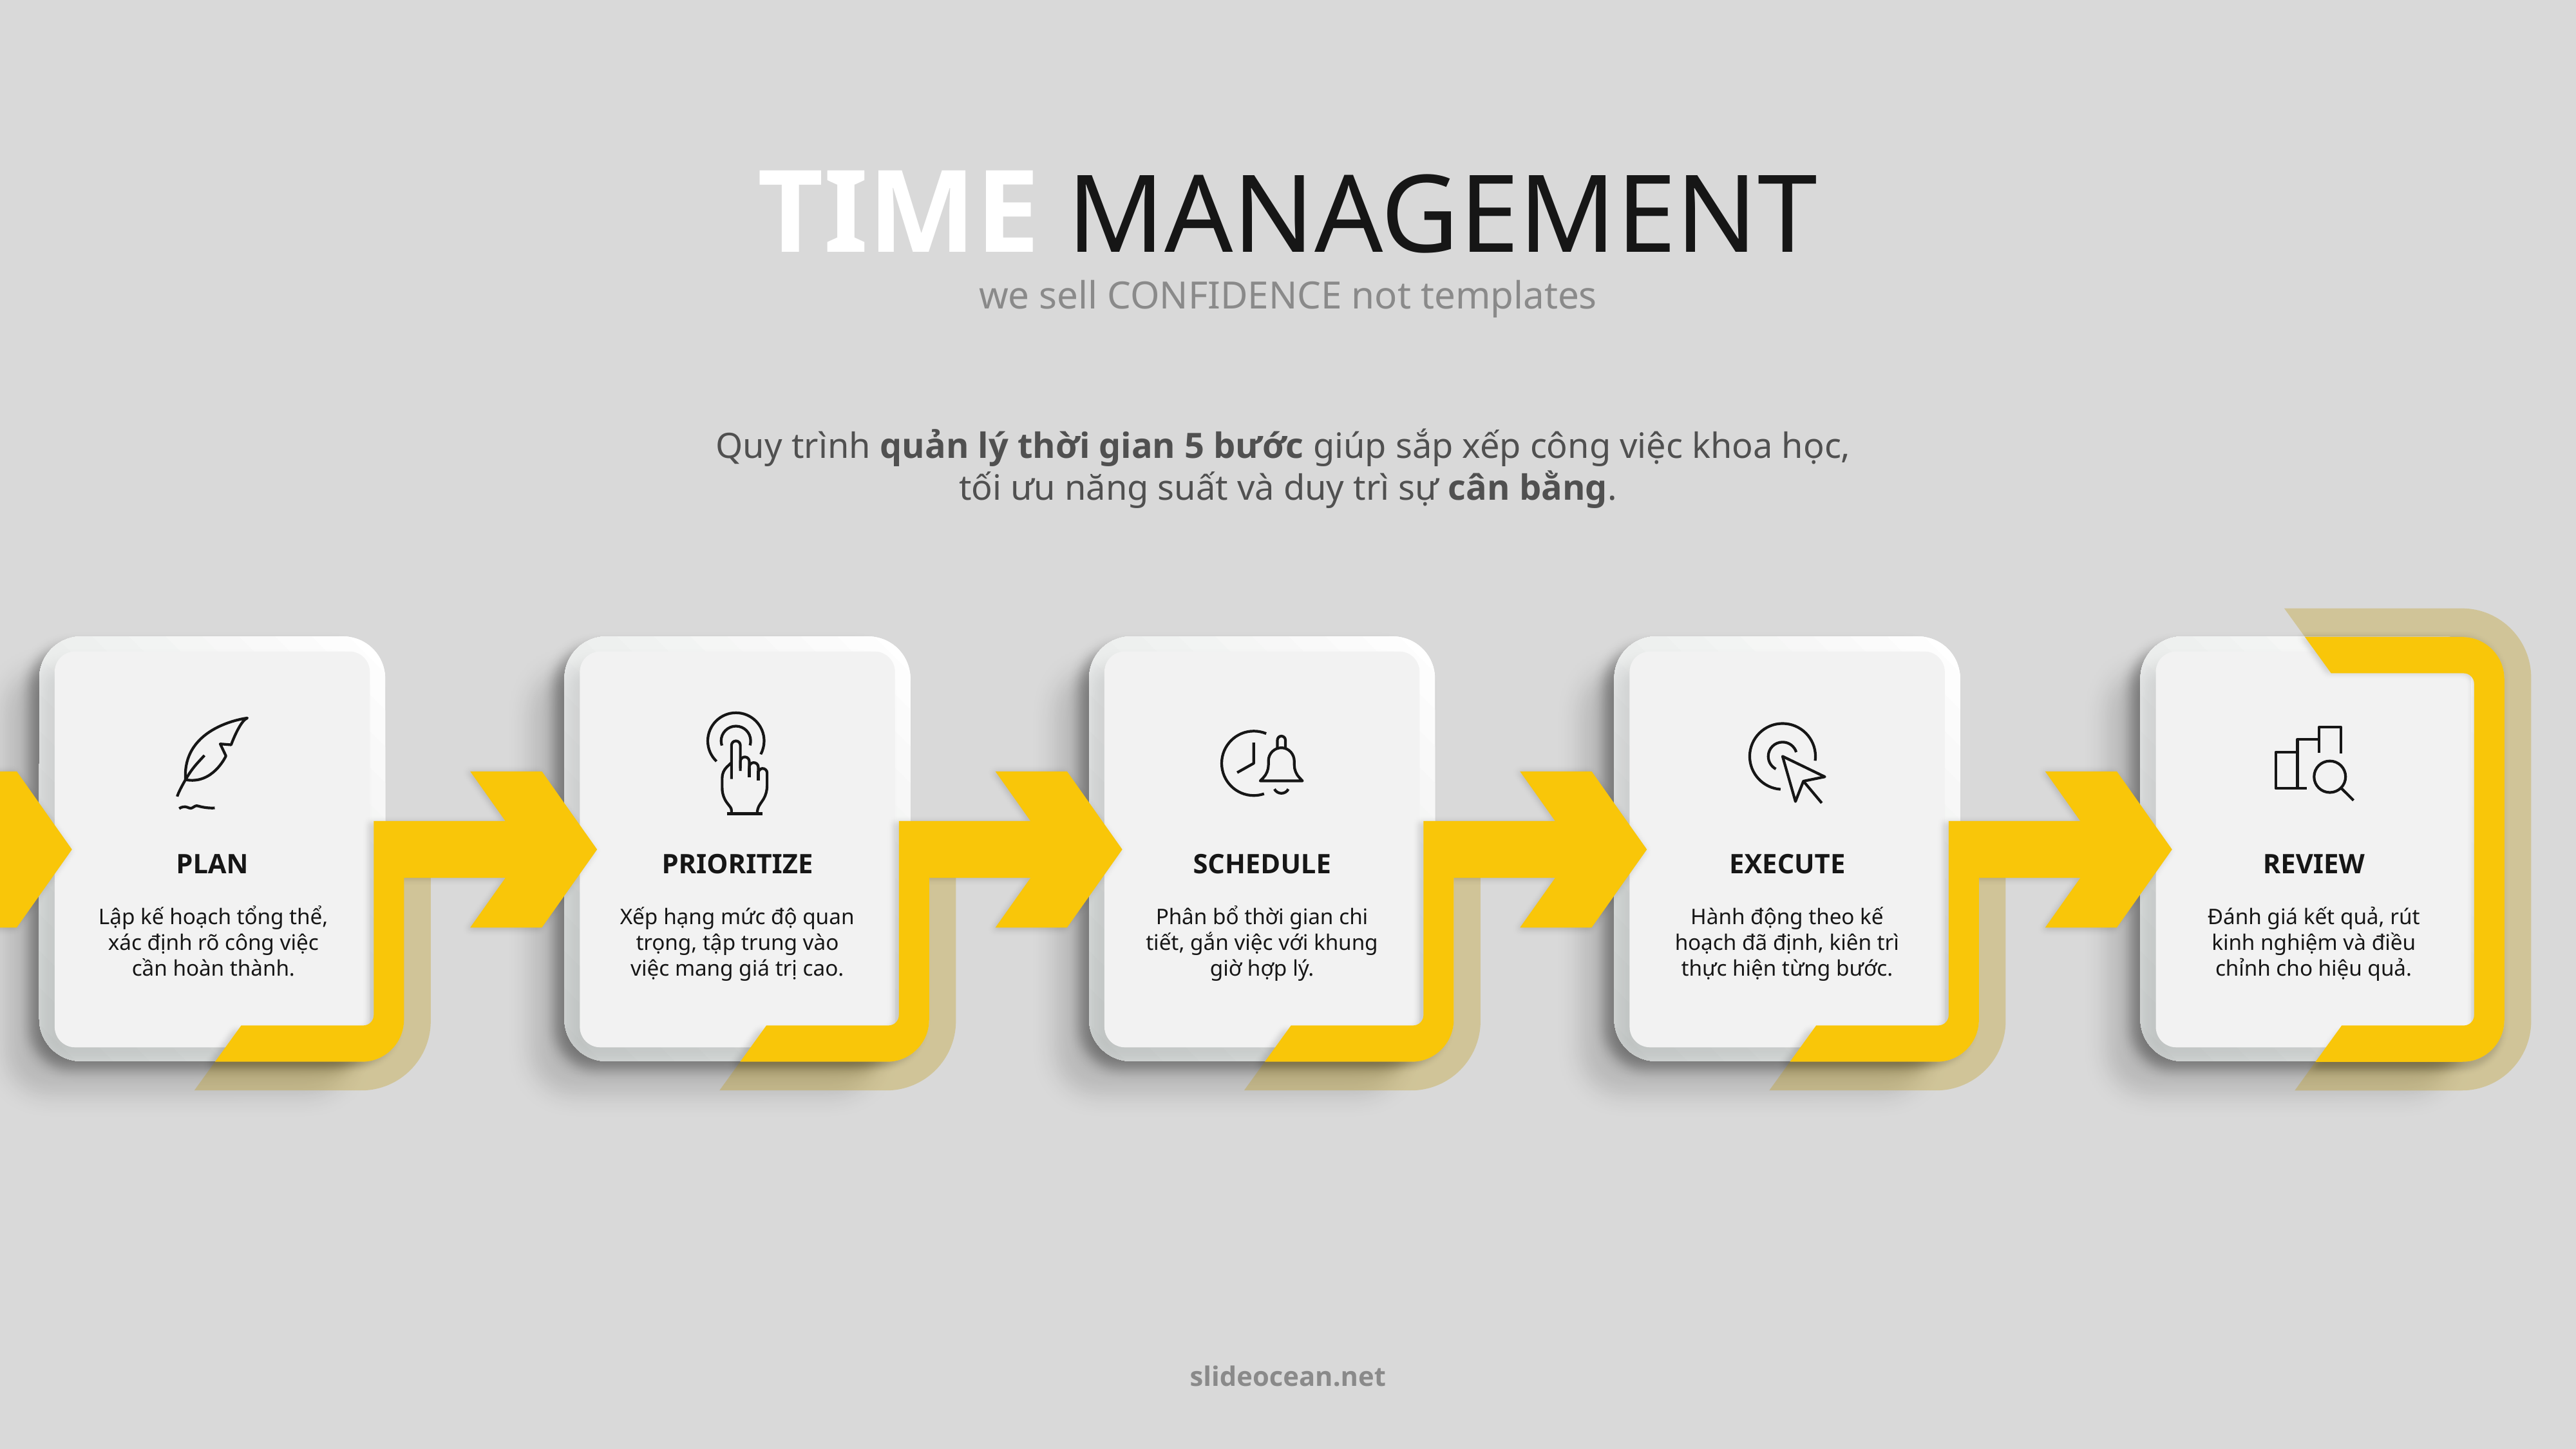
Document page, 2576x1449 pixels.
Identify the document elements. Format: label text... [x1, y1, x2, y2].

text_box SCHEDULE [1183, 842, 1341, 884]
text_box [2284, 608, 2532, 1091]
text_box [39, 636, 386, 819]
text_box Hành động theo kế hoạch đã định, kiên trì thực hiện từng bước. [1659, 898, 1915, 985]
text_box [1244, 884, 1481, 1091]
text_box [179, 806, 215, 809]
text_box [194, 884, 431, 1091]
text_box TIME MANAGEMENT [748, 133, 1828, 280]
text_box Phân bổ thời gian chi tiết, gắn việc với khung giờ hợp lý. [1134, 898, 1390, 985]
text_box [579, 650, 896, 1048]
text_box EXECUTE [1719, 842, 1855, 884]
text_box [1222, 731, 1303, 796]
text_box we sell CONFIDENCE not templates [969, 266, 1607, 321]
text_box PLAN [166, 842, 258, 884]
text_box [1790, 771, 2172, 1062]
text_box [2275, 727, 2341, 789]
text_box [1749, 723, 1825, 803]
text_box [2140, 636, 2306, 673]
text_box Quy trình quản lý thời gian 5 bước giúp sắp xếp công việc khoa học, tối ưu năng suất và duy trì sự cân bằng. [706, 418, 1870, 512]
text_box [2305, 637, 2505, 1062]
text_box [0, 771, 72, 928]
text_box [1614, 636, 1961, 819]
text_box [740, 771, 1122, 1062]
text_box [1103, 650, 1421, 1048]
text_box [1629, 650, 1946, 1048]
text_box Lập kế hoạch tổng thể, xác định rõ công việc cần hoàn thành. [85, 898, 342, 985]
text_box slideocean.net [1180, 1354, 1396, 1397]
text_box [2314, 761, 2354, 800]
text_box [1088, 636, 1436, 819]
text_box Xếp hạng mức độ quan trọng, tập trung vào việc mang giá trị cao. [609, 898, 866, 985]
text_box [53, 650, 371, 1048]
text_box [1264, 771, 1647, 1062]
text_box [2155, 650, 2470, 1048]
text_box [708, 712, 768, 814]
text_box [1769, 884, 2006, 1091]
text_box [177, 717, 248, 797]
text_box REVIEW [2253, 842, 2374, 884]
text_box Đánh giá kết quả, rút kinh nghiệm và điều chỉnh cho hiệu quả. [2186, 898, 2442, 985]
text_box [564, 636, 911, 819]
text_box [719, 884, 956, 1091]
text_box PRIORITIZE [652, 842, 823, 884]
text_box [214, 771, 598, 1062]
